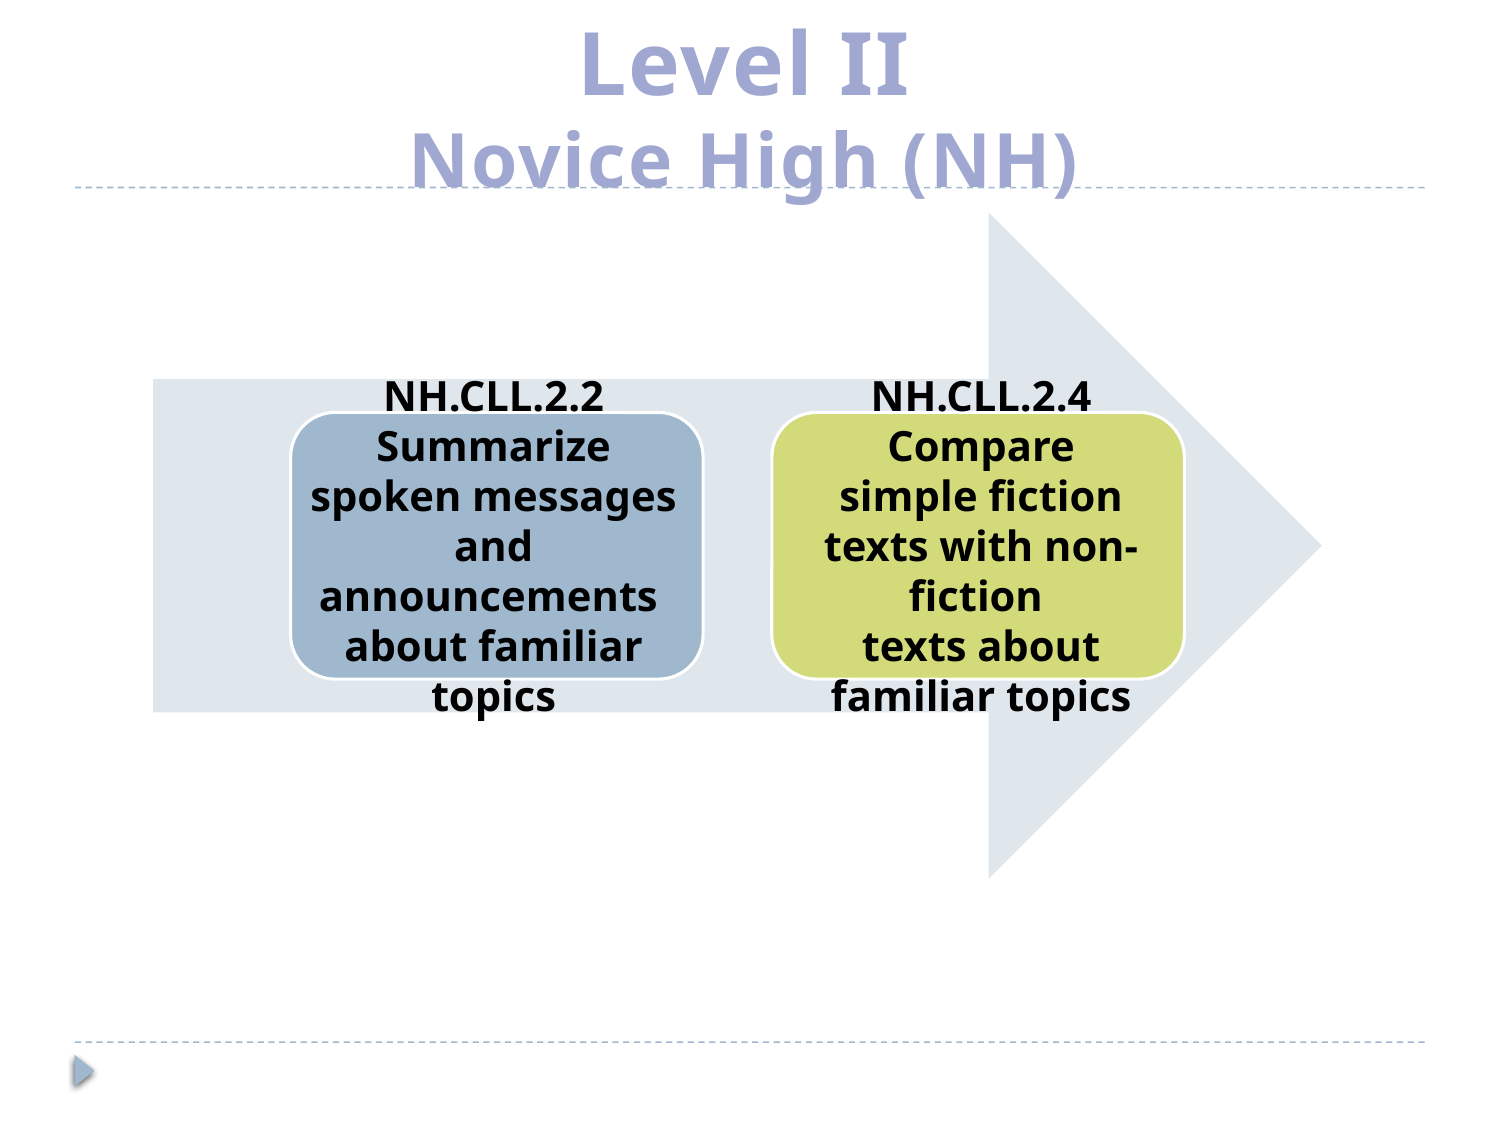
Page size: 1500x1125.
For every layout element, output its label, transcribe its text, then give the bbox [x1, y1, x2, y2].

text_box Level II Novice High (NH) [299, 0, 1188, 210]
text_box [49, 212, 1426, 880]
